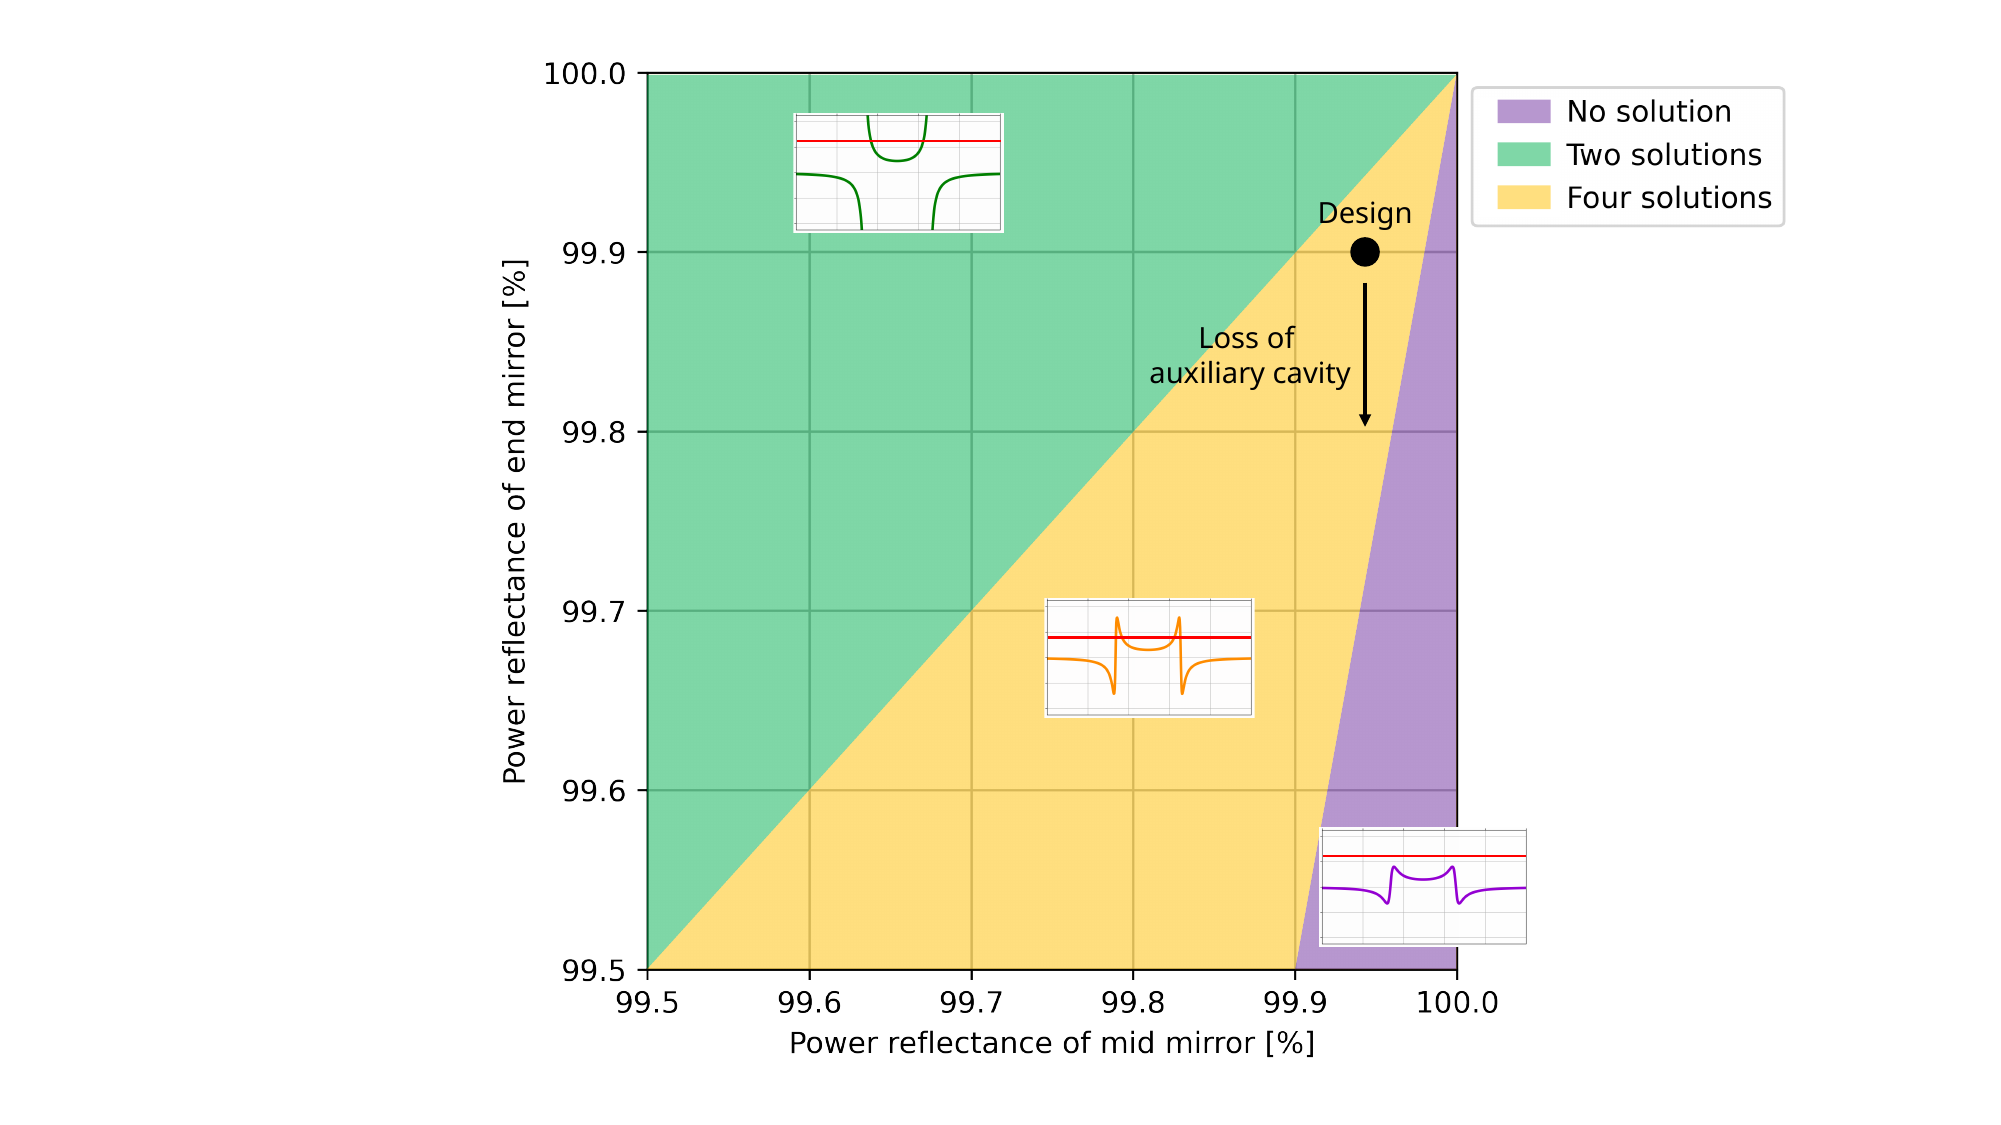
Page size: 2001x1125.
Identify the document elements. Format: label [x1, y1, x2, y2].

text_box [793, 113, 1004, 233]
text_box [1319, 827, 1530, 947]
text_box [1044, 598, 1255, 718]
picture [481, 40, 1805, 1080]
